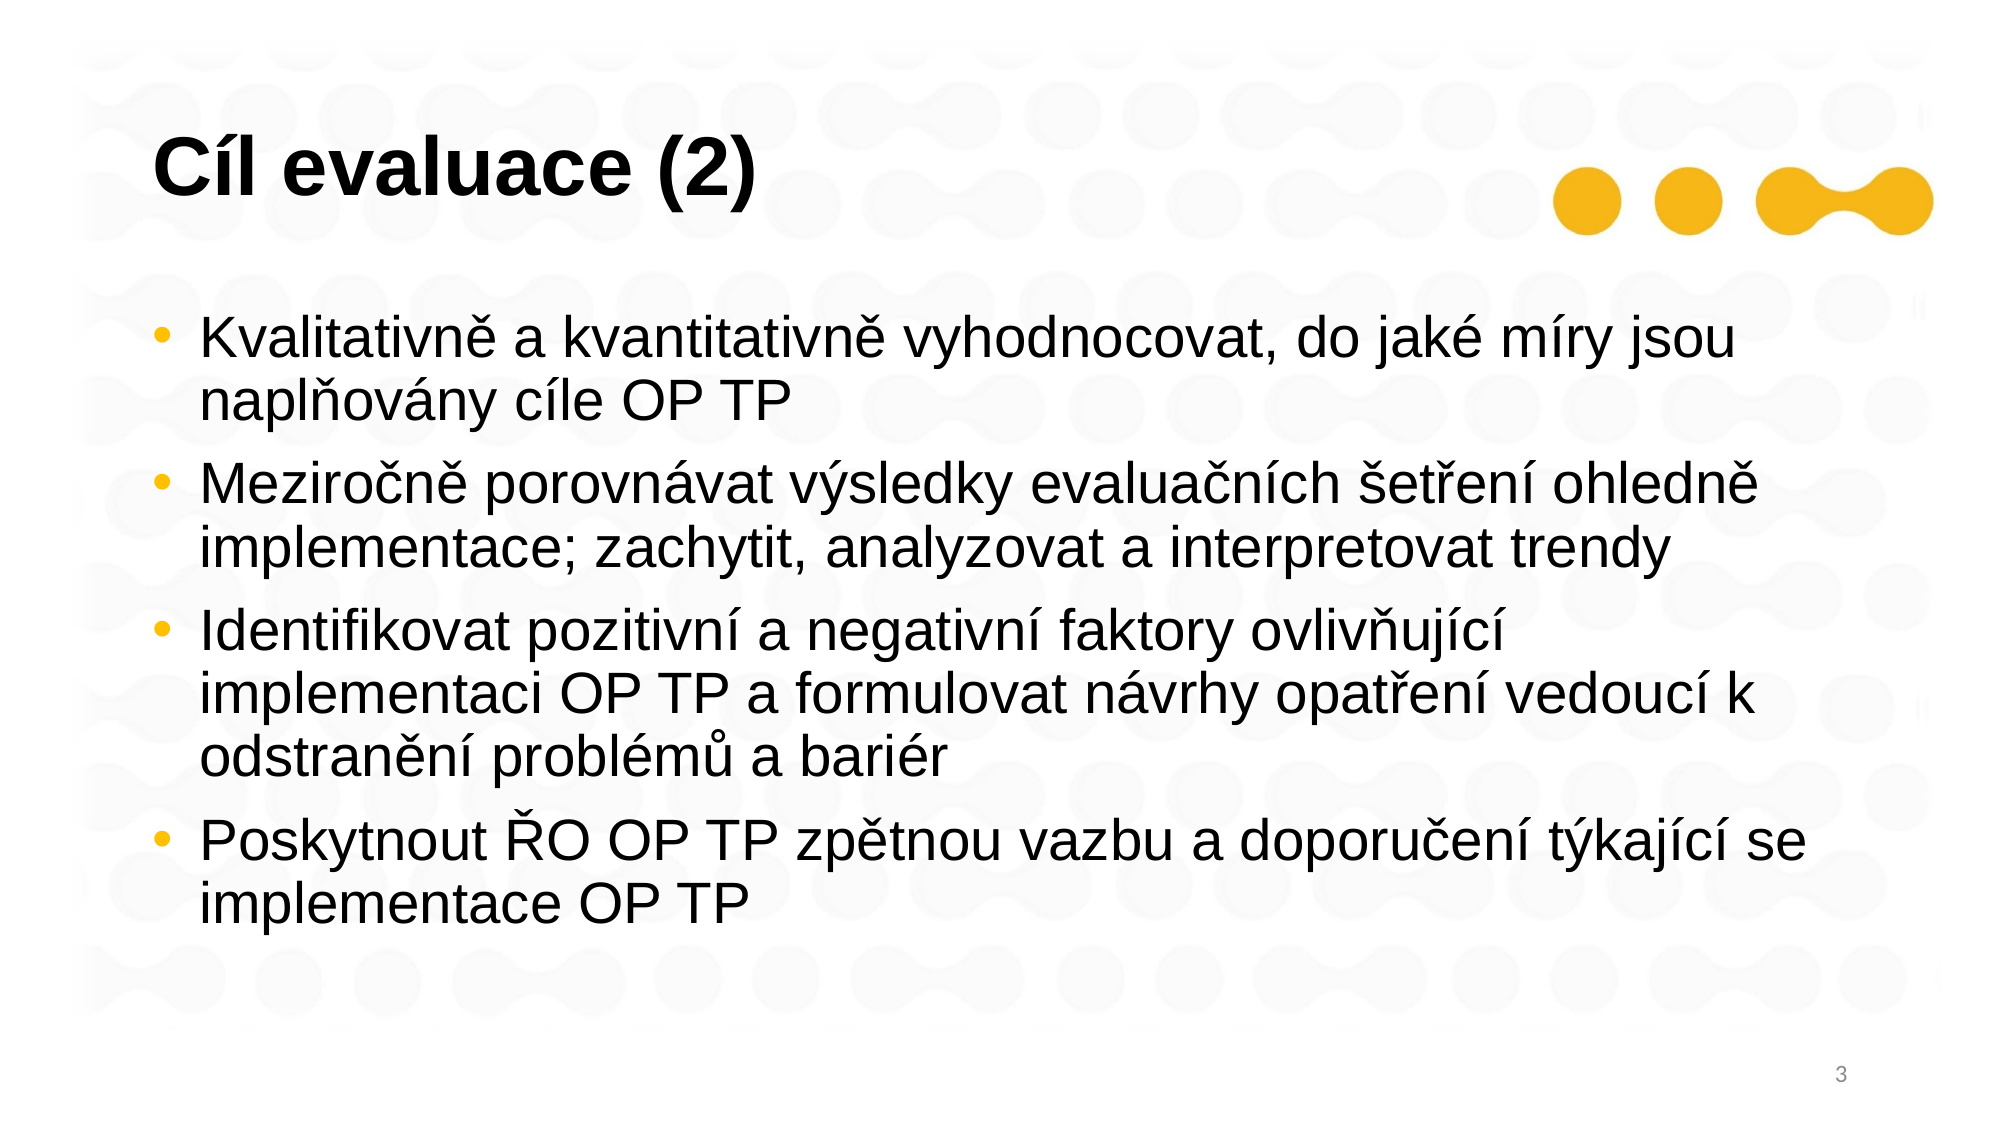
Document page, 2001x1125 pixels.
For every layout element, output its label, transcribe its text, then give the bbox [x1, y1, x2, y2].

list Kvalitativně a kvantitativně vyhodnocovat, do jaké míry jsou naplňovány cíle OP TP Meziročně porovnávat výsledky evaluačních šetření ohledně implementace; zachytit, analyzovat a interpretovat trendy Identifikovat pozitivní a negativní faktory ovlivňující implementaci OP TP a formulovat návrhy opatření vedoucí k odstranění problémů a bariér Poskytnout ŘO OP TP zpětnou vazbu a doporučení týkající se implementace OP TP [137, 299, 1863, 1014]
picture [100, 70, 1943, 1004]
slide_number 3 [1412, 1042, 1863, 1103]
title Cíl evaluace (2) [137, 59, 1863, 278]
